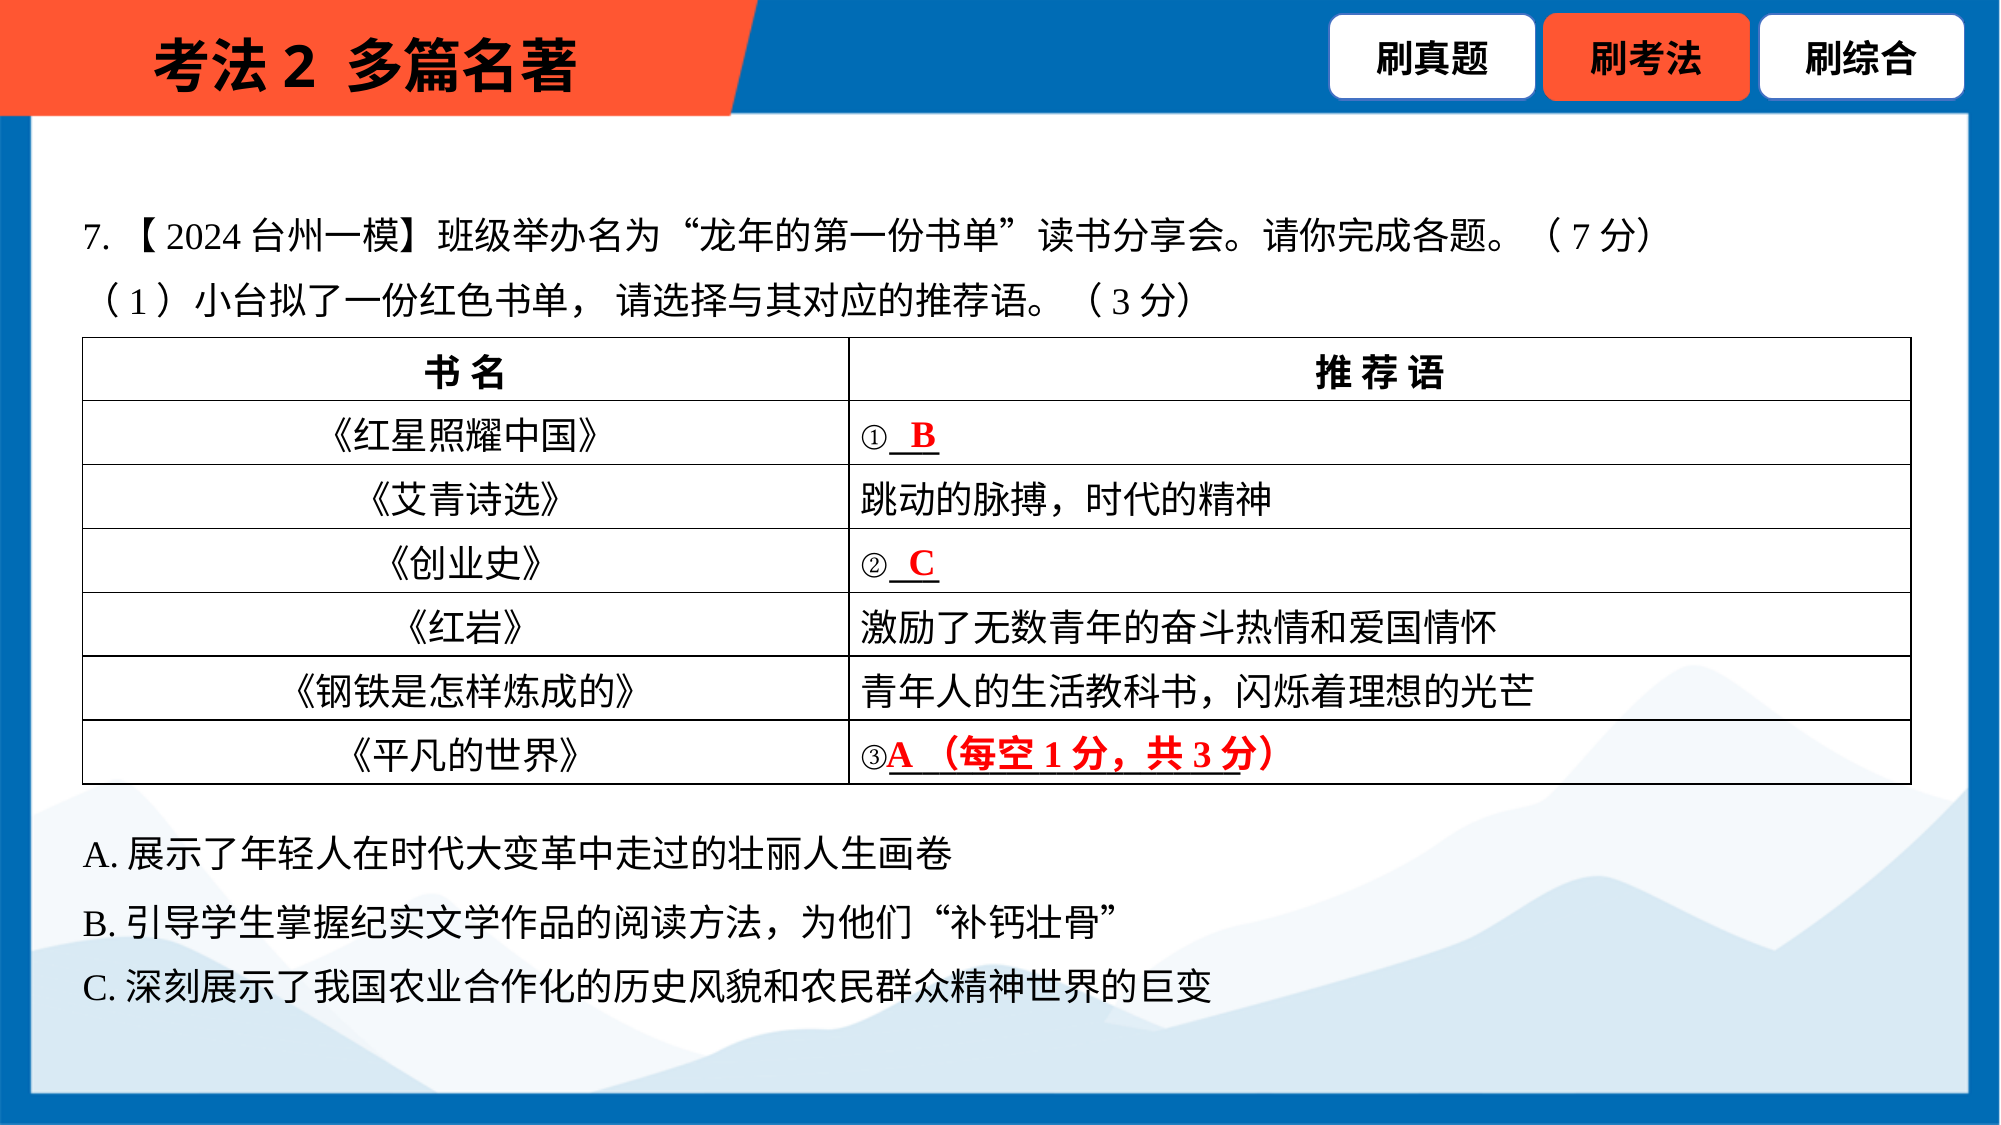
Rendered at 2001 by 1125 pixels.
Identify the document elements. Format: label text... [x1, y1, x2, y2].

table_cell 《钢铁是怎样炼成的》 [83, 657, 848, 719]
table_header 推 荐 语 [850, 338, 1910, 400]
table_cell 《平凡的世界》 [83, 721, 848, 783]
table_cell 激励了无数青年的奋斗热情和爱国情怀 [850, 593, 1910, 655]
table_cell ③_____________________ [850, 721, 1910, 783]
table_cell 跳动的脉搏，时代的精神 [850, 465, 1910, 528]
table_cell 《红星照耀中国》 [83, 401, 848, 464]
table_cell 《创业史》 [83, 529, 848, 592]
picture [0, 0, 2000, 1125]
text_box C [894, 526, 950, 579]
table_cell ②___ [850, 529, 1910, 592]
text_box B [897, 398, 950, 451]
table_cell 《红岩》 [83, 593, 848, 655]
text_box A（每空1分，共3分） [895, 718, 1287, 771]
text_box （1）小台拟了一份红色书单， 请选择与其对应的推荐语。（3分） [82, 257, 1917, 315]
table_cell 《艾青诗选》 [83, 465, 848, 528]
text_box A.展示了年轻人在时代大变革中走过的壮丽人生画卷 B.引导学生掌握纪实文学作品的阅读方法，为他们“补钙壮骨” C.深刻展示了我国农业合作化的历史风貌和农民群众精神世界的巨变 [82, 806, 1917, 1002]
table_header 书 名 [83, 338, 848, 400]
table_cell ①___ [850, 401, 1910, 464]
text_box 7.【2024台州一模】班级举办名为“龙年的第一份书单”读书分享会。请你完成各题。（7分） [82, 191, 1917, 251]
table_cell 青年人的生活教科书，闪烁着理想的光芒 [850, 657, 1910, 719]
